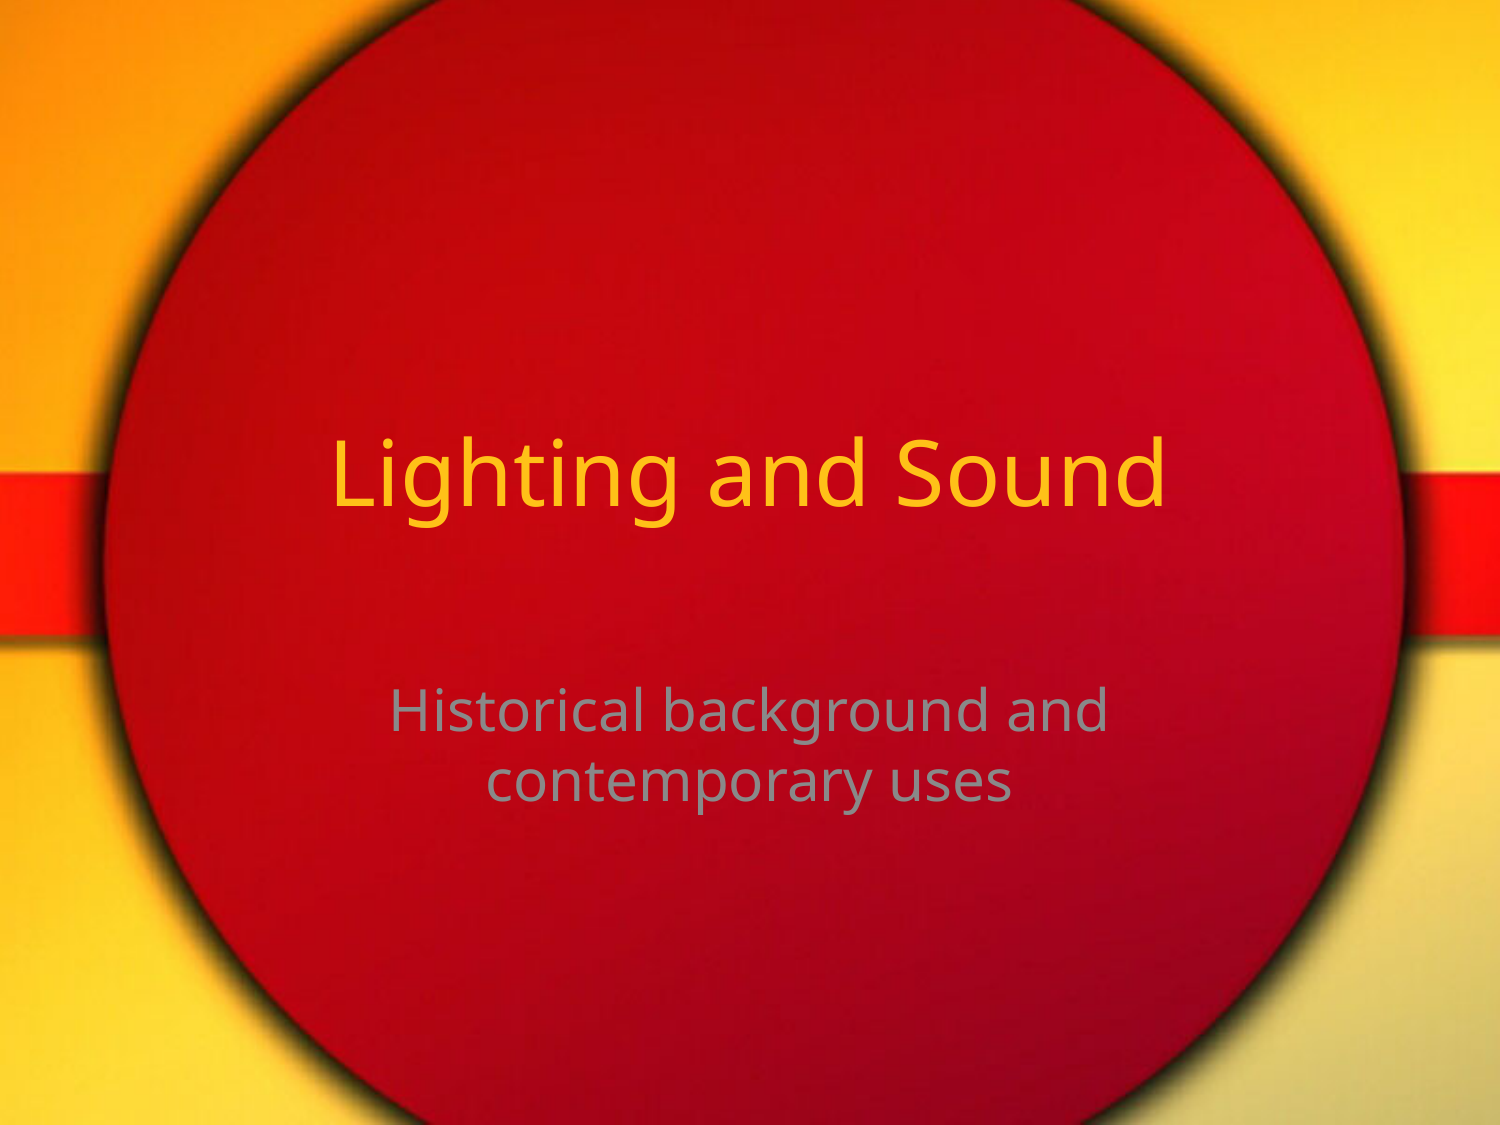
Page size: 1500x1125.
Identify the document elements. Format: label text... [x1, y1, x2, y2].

subtitle Historical background and contemporary uses [263, 665, 1237, 928]
picture [0, 0, 1500, 1125]
title Lighting and Sound [112, 349, 1388, 591]
